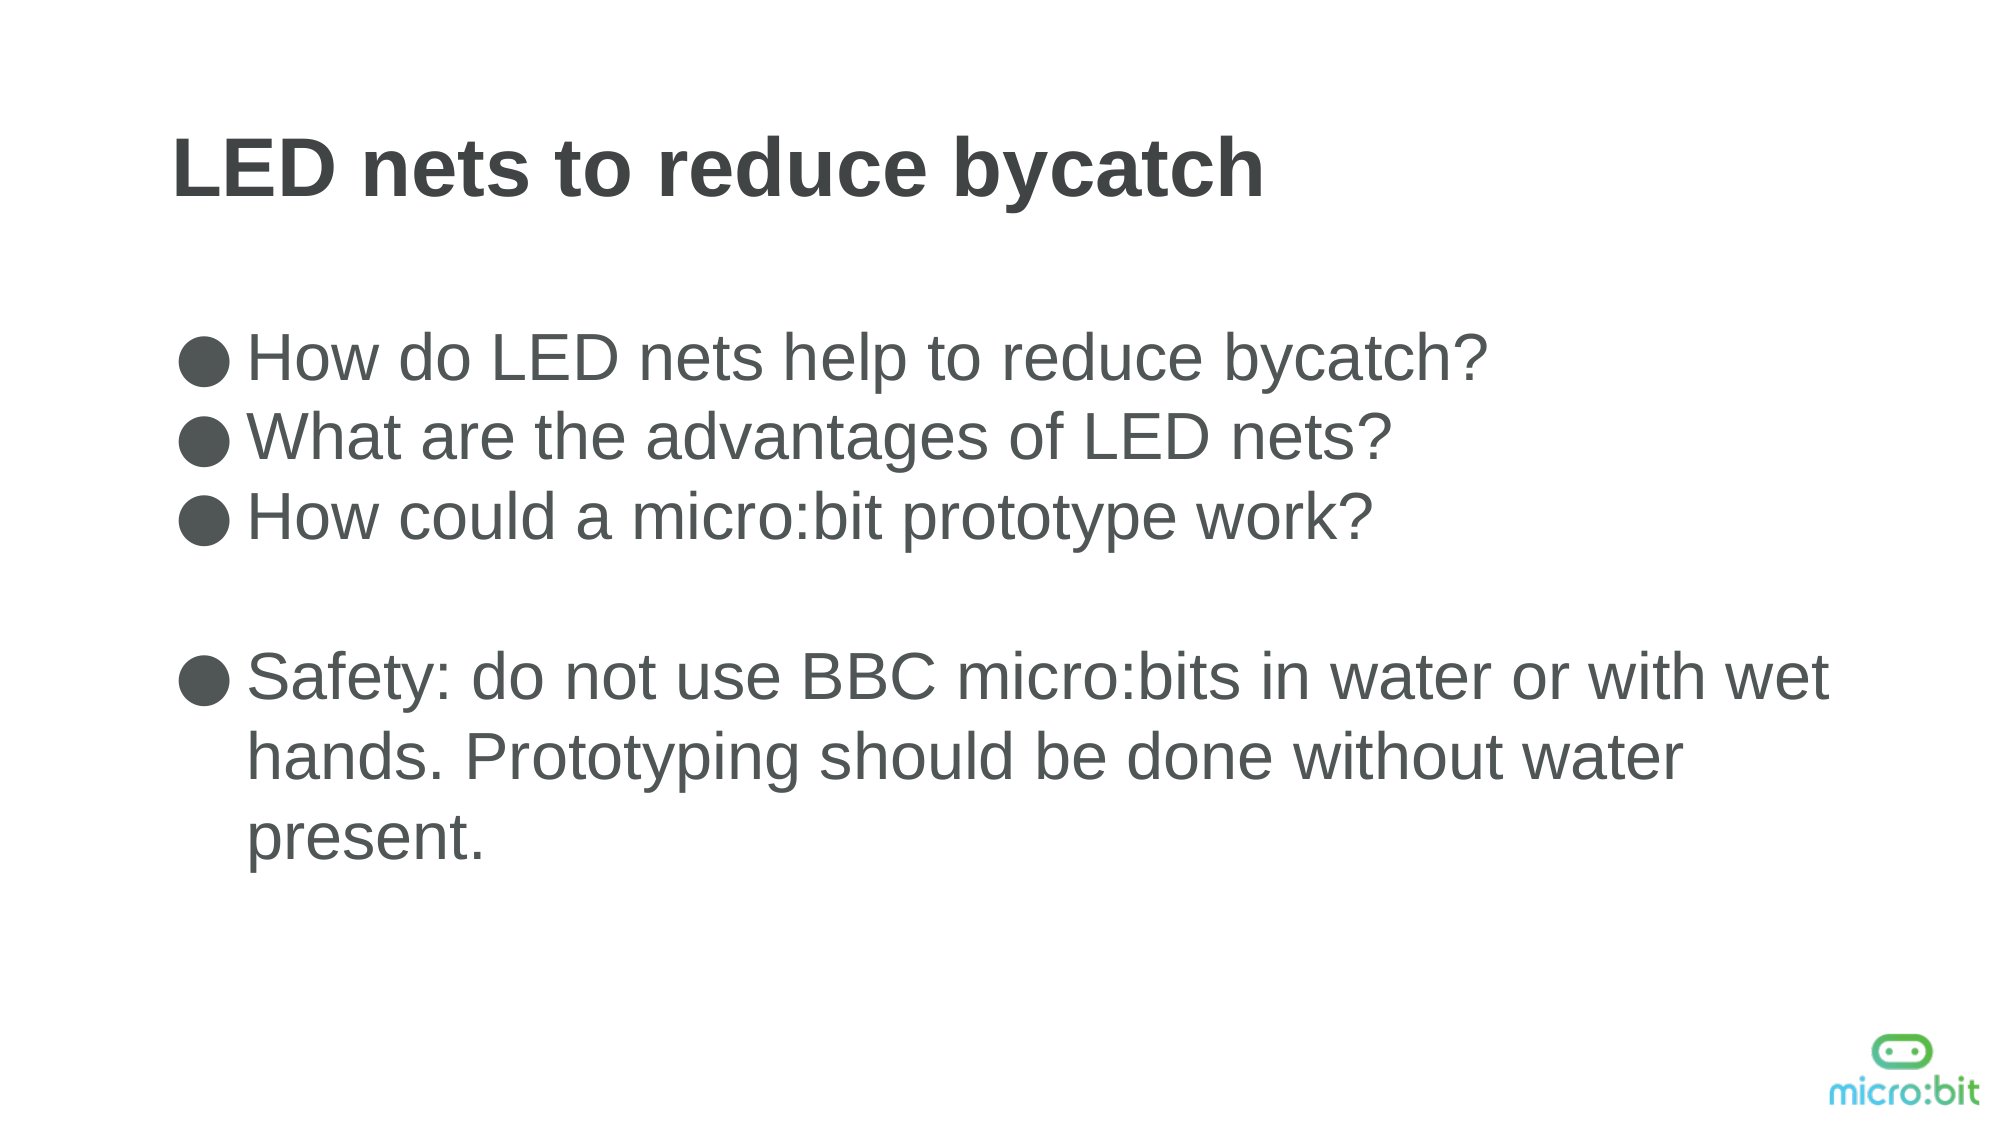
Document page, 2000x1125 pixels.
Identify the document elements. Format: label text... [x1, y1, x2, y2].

text_box LED nets to reduce bycatch How do LED nets help to reduce bycatch? What are the advantages of LED nets? How could a micro:bit prototype work? Safety: do not use BBC micro:bits in water or with wet hands. Prototyping should be done without water present. [156, 105, 1908, 929]
picture [1829, 1029, 1980, 1106]
